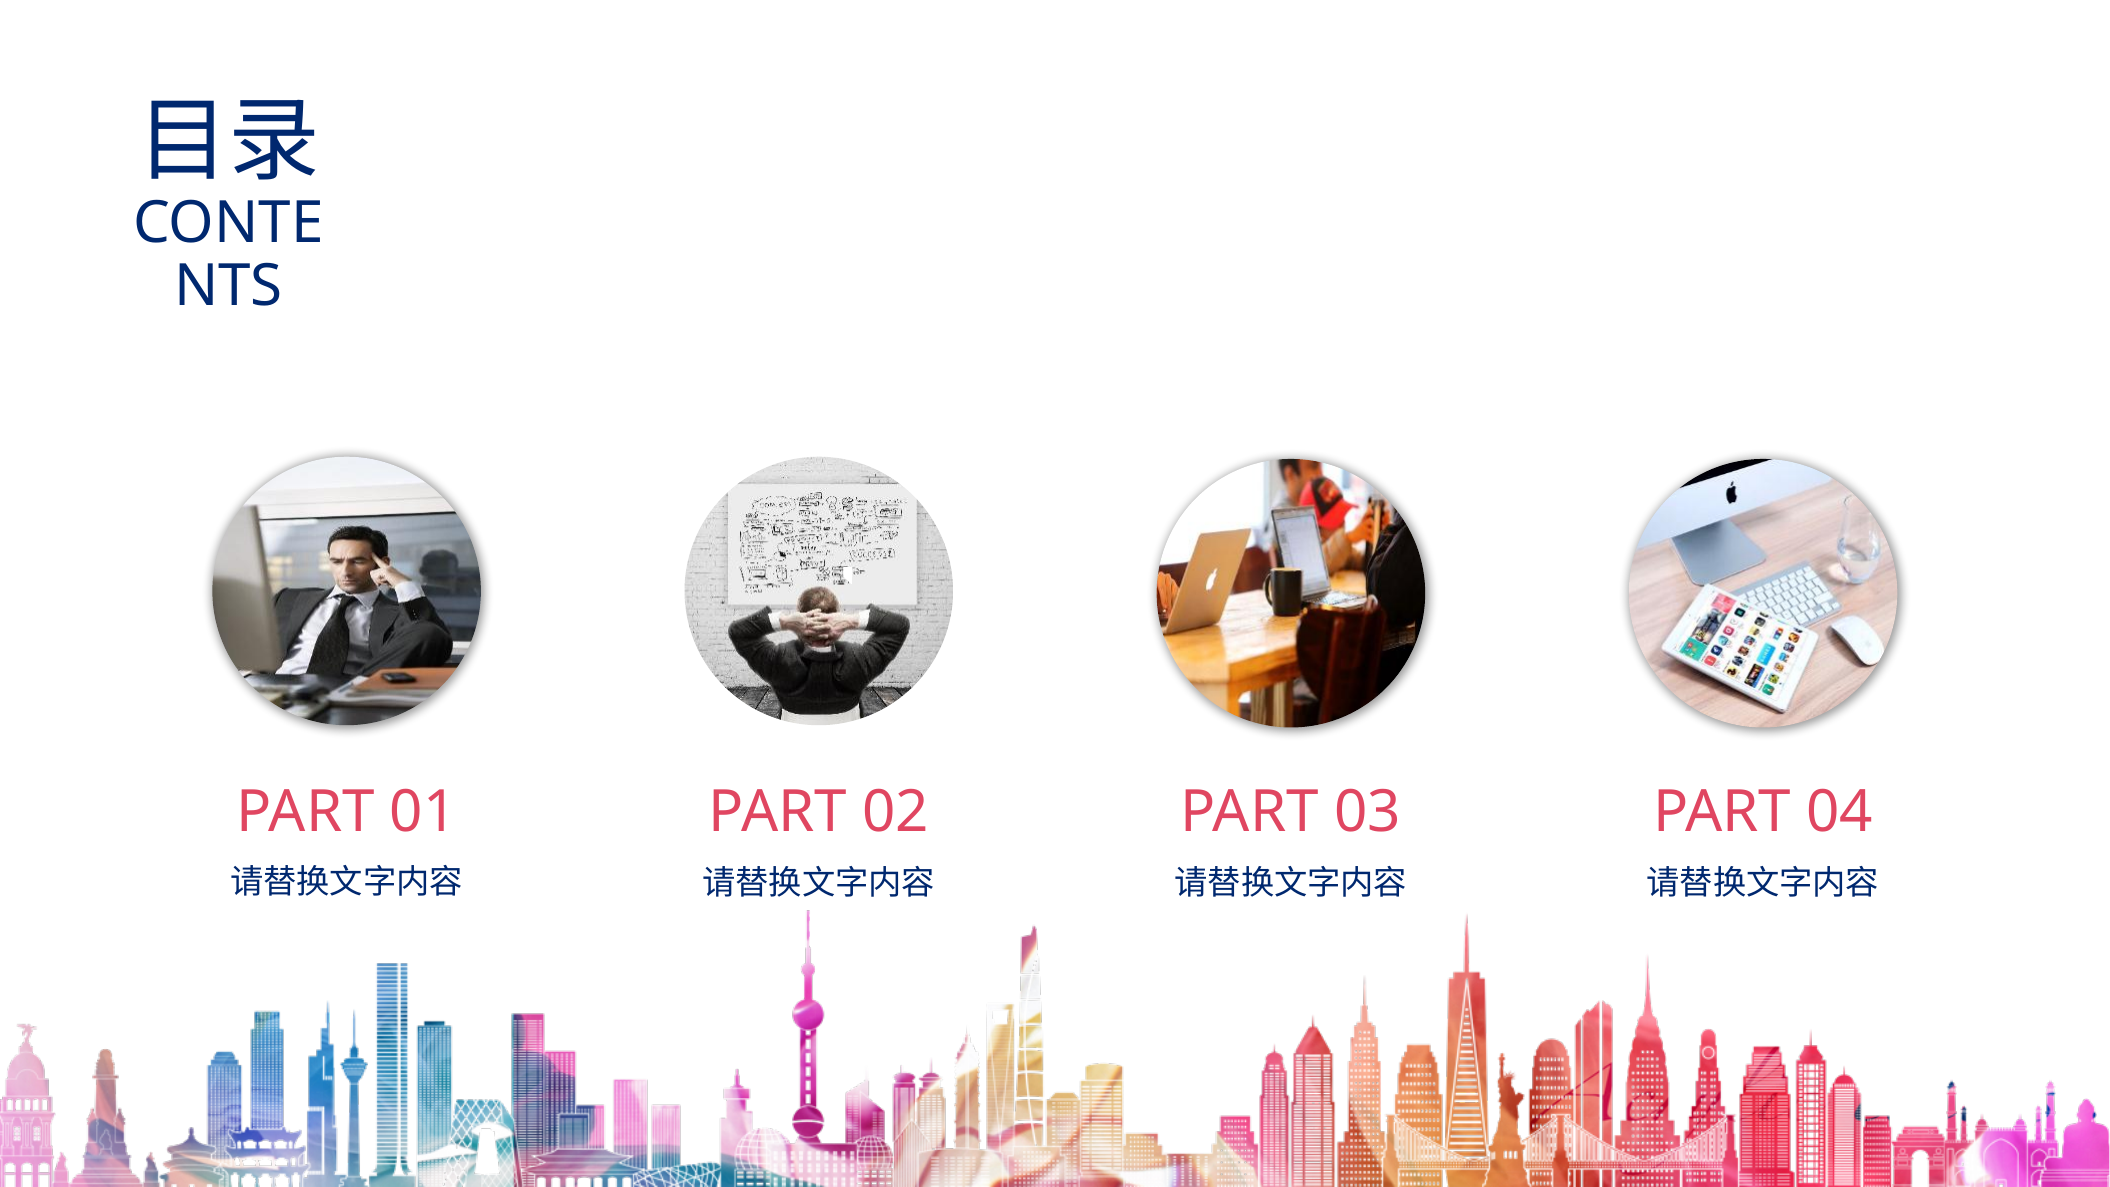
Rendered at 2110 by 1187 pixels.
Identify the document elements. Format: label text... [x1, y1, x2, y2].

text_box PART 02 [615, 773, 1023, 856]
text_box [1155, 457, 1427, 729]
text_box 请替换文字内容 [1559, 857, 1967, 876]
text_box CONTENTS [113, 185, 345, 250]
text_box 请替换文字内容 [142, 857, 551, 876]
text_box PART 01 [142, 773, 551, 856]
text_box PART 03 [1087, 773, 1495, 856]
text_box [684, 456, 954, 726]
text_box 请替换文字内容 [1087, 857, 1495, 876]
text_box [1627, 457, 1899, 729]
text_box 目录 [110, 86, 347, 207]
text_box PART 04 [1559, 773, 1967, 856]
text_box [211, 455, 482, 727]
text_box 请替换文字内容 [615, 857, 1023, 876]
picture [0, 876, 2110, 1187]
